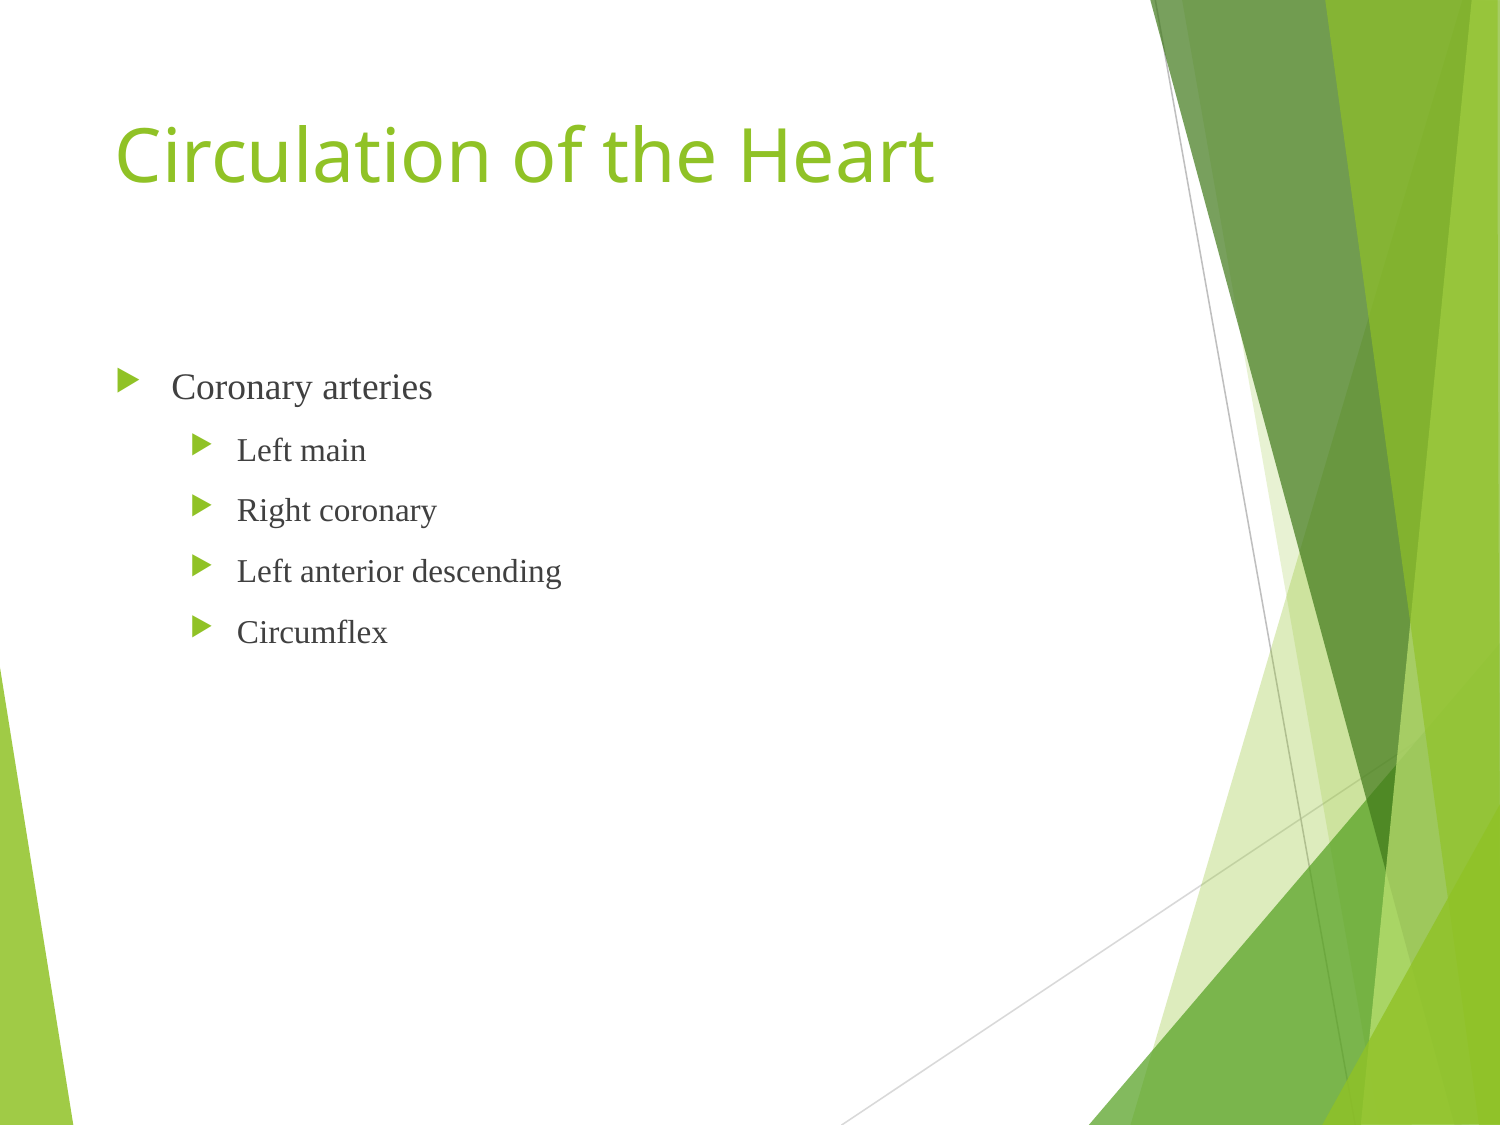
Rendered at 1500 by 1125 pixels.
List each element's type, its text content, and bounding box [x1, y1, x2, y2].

list Coronary arteries Left main Right coronary Left anterior descending Circumflex [99, 354, 1142, 992]
title Circulation of the Heart [99, 99, 1142, 317]
